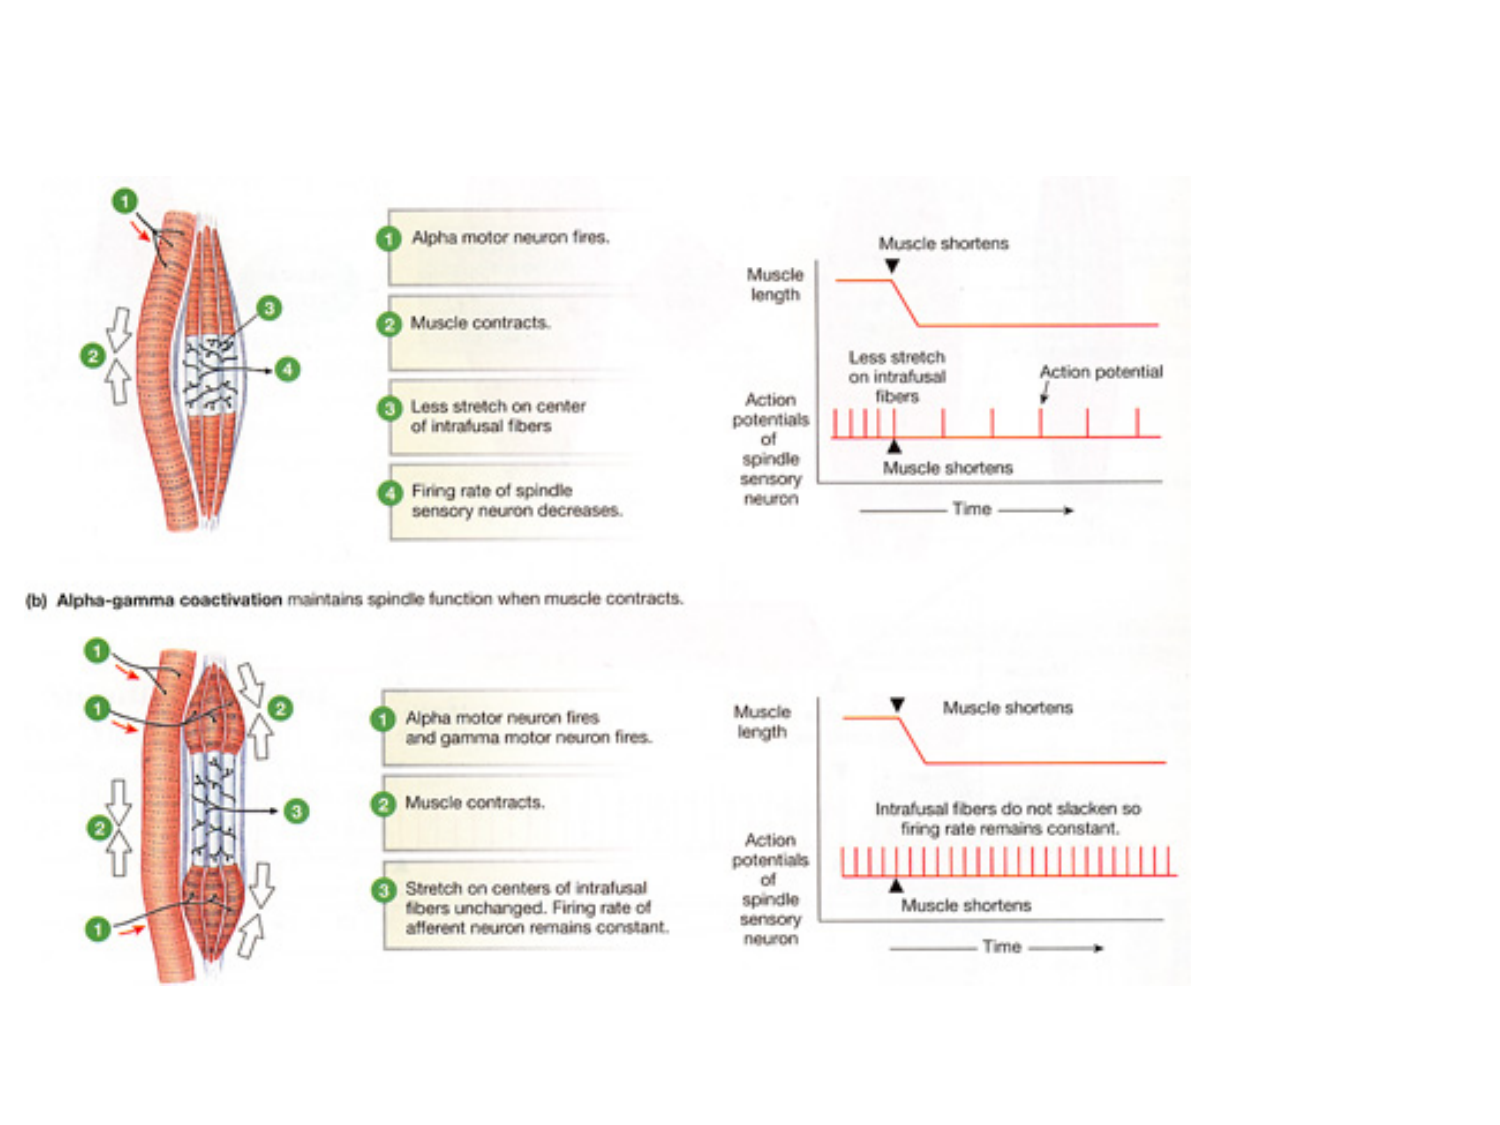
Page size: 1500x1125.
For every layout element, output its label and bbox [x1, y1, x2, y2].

picture [24, 176, 1191, 986]
